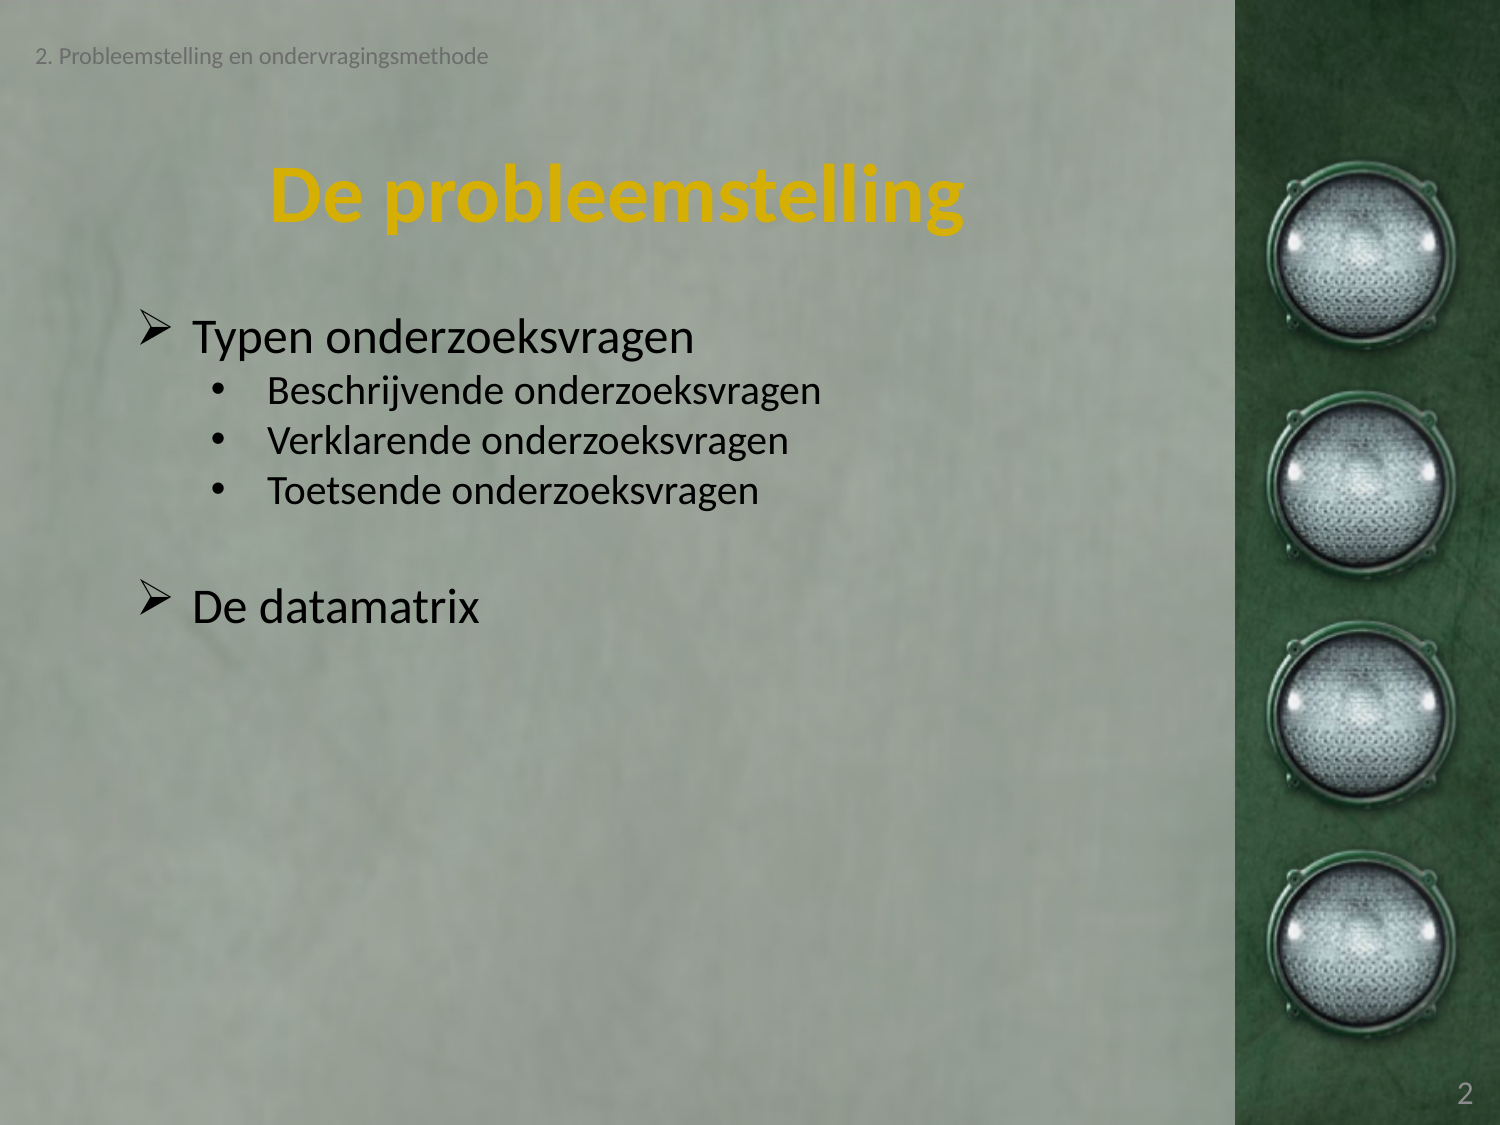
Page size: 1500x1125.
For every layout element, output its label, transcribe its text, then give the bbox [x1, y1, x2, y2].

picture [0, 0, 1500, 1125]
title 2. Probleemstelling en ondervragingsmethode [19, 32, 765, 77]
subtitle De probleemstelling [0, 131, 1229, 276]
text_box Typen onderzoeksvragen Beschrijvende onderzoeksvragen Verklarende onderzoeksvragen Toetsende onderzoeksvragen De datamatrix [121, 295, 1198, 641]
